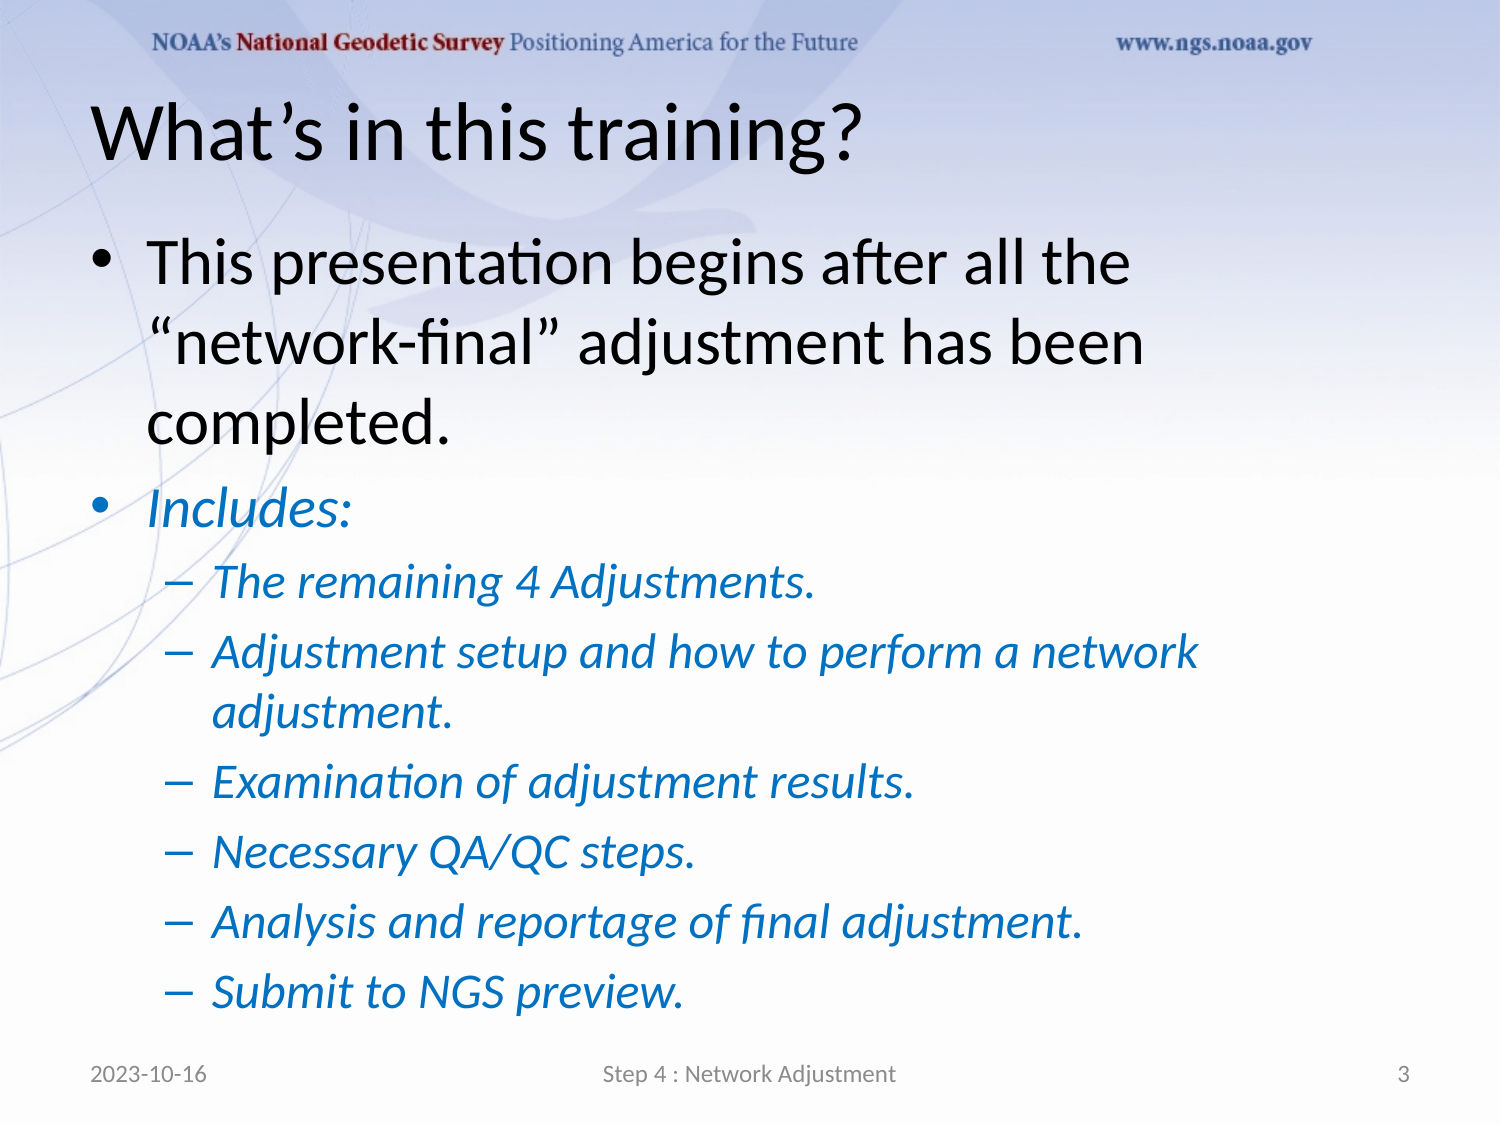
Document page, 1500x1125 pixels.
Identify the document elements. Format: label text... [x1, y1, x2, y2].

slide_number 3 [1074, 1042, 1425, 1103]
title What’s in this training? [74, 74, 1426, 181]
list This presentation begins after all the “network-final” adjustment has been completed. Includes: The remaining 4 Adjustments. Adjustment setup and how to perform a network adjustment. Examination of adjustment results. Necessary QA/QC steps. Analysis and reportage of final adjustment. Submit to NGS preview. [74, 209, 1426, 1021]
footer Step 4 : Network Adjustment [512, 1042, 988, 1103]
picture [0, 0, 1500, 1125]
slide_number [75, 1042, 425, 1103]
